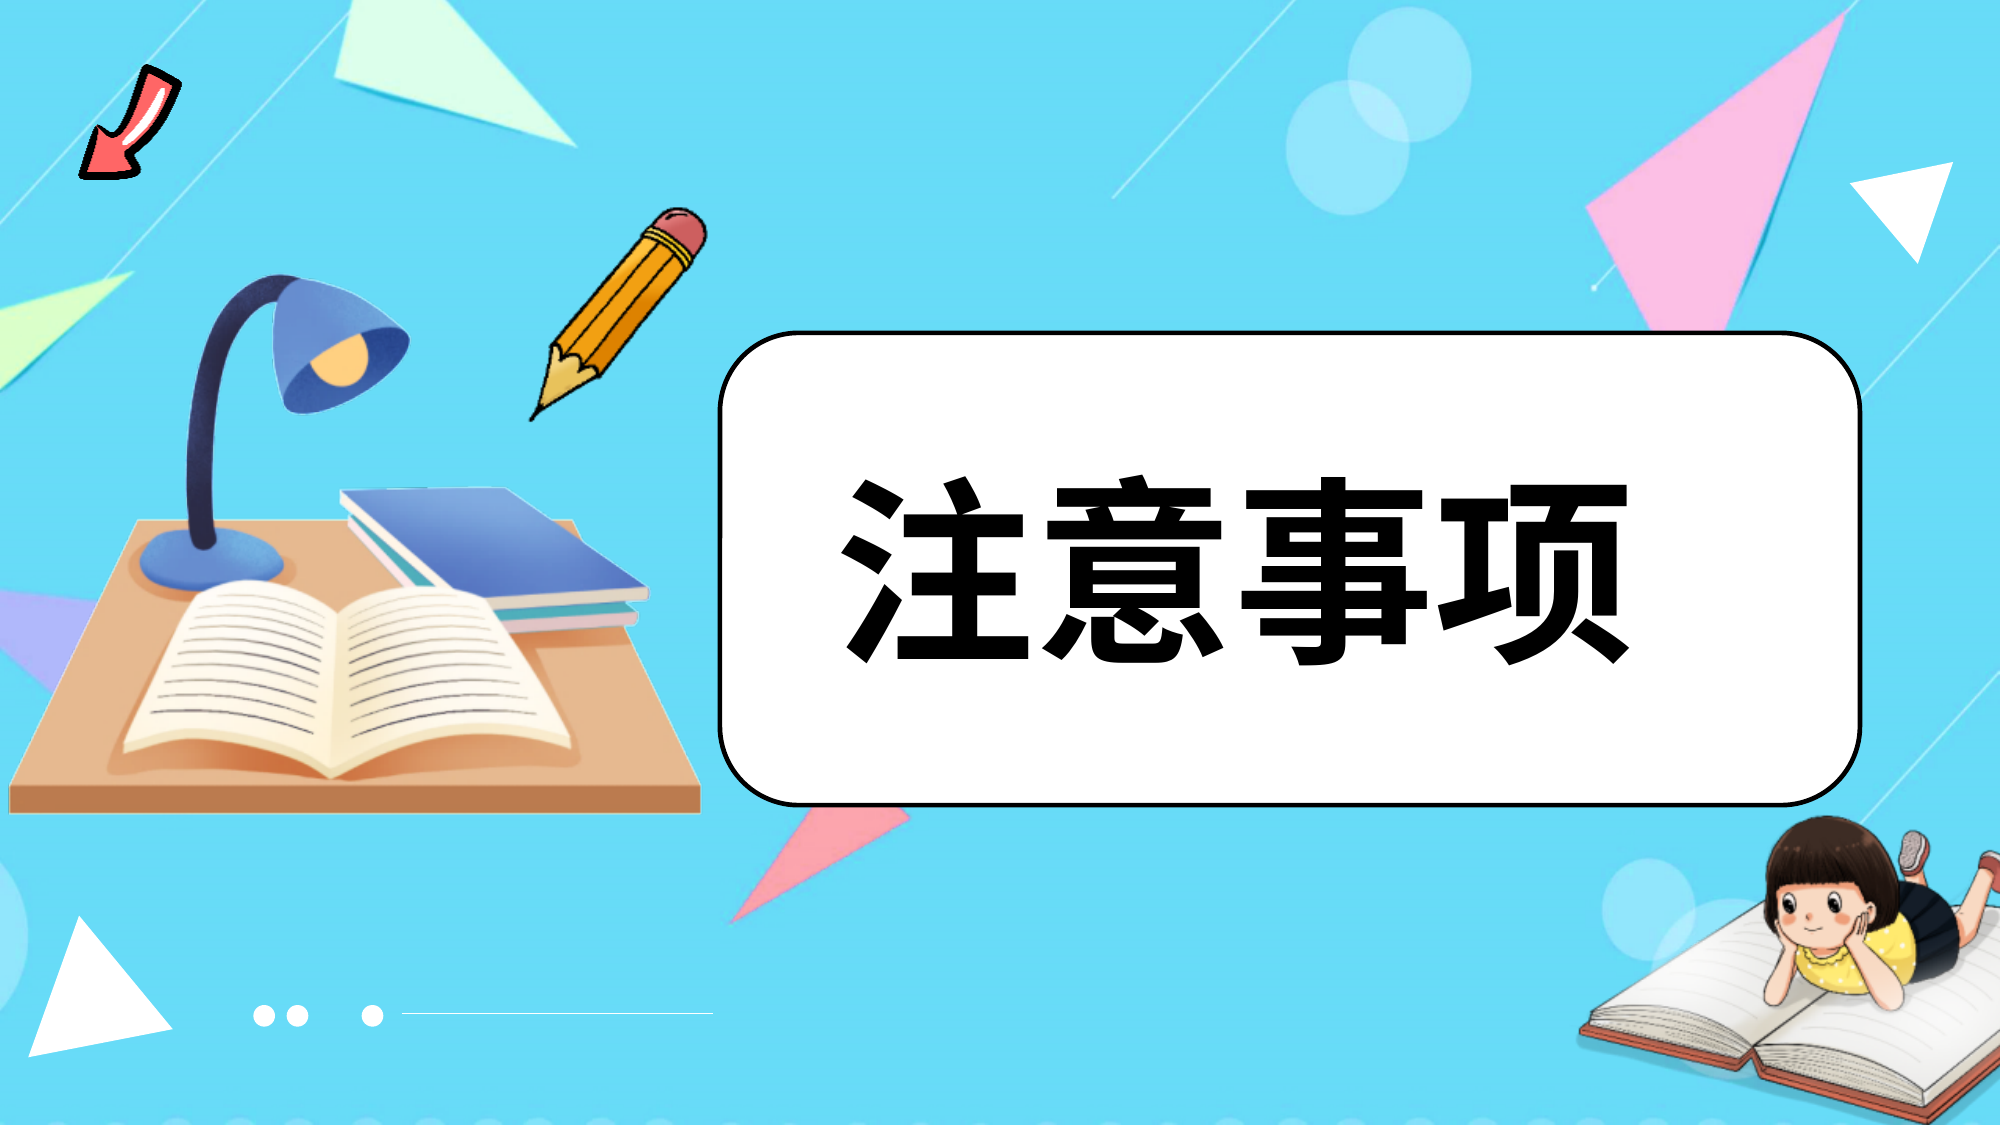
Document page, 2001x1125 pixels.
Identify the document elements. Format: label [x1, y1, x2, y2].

picture [0, 0, 2000, 1125]
text_box [253, 1004, 714, 1027]
